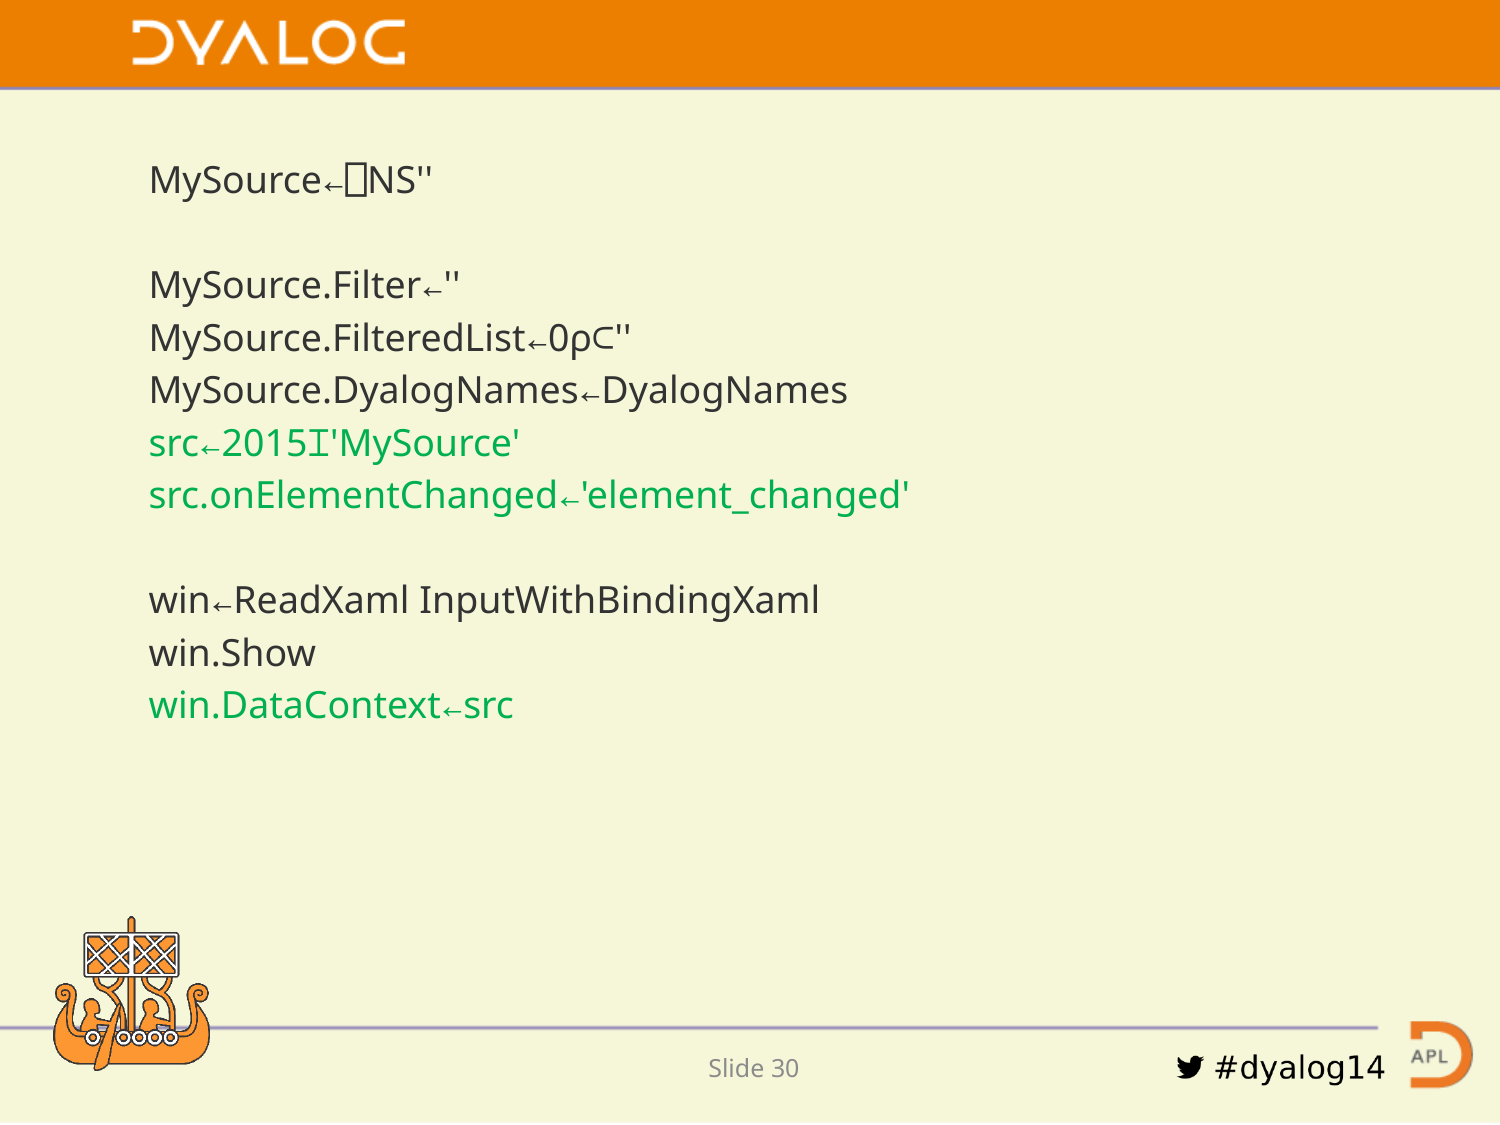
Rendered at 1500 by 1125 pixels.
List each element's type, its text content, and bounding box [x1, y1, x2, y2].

picture [0, 0, 1500, 1123]
slide_number Slide 29 [585, 1039, 923, 1100]
list MySource←⎕NS'' MySource.Filter←'' MySource.FilteredList←0⍴⊂'' MySource.DyalogNames←DyalogNames src←2015⌶'MySource' src.onElementChanged←'element_changed' win←ReadXaml InputWithBindingXaml win.Show win.DataContext←src [123, 149, 1376, 917]
